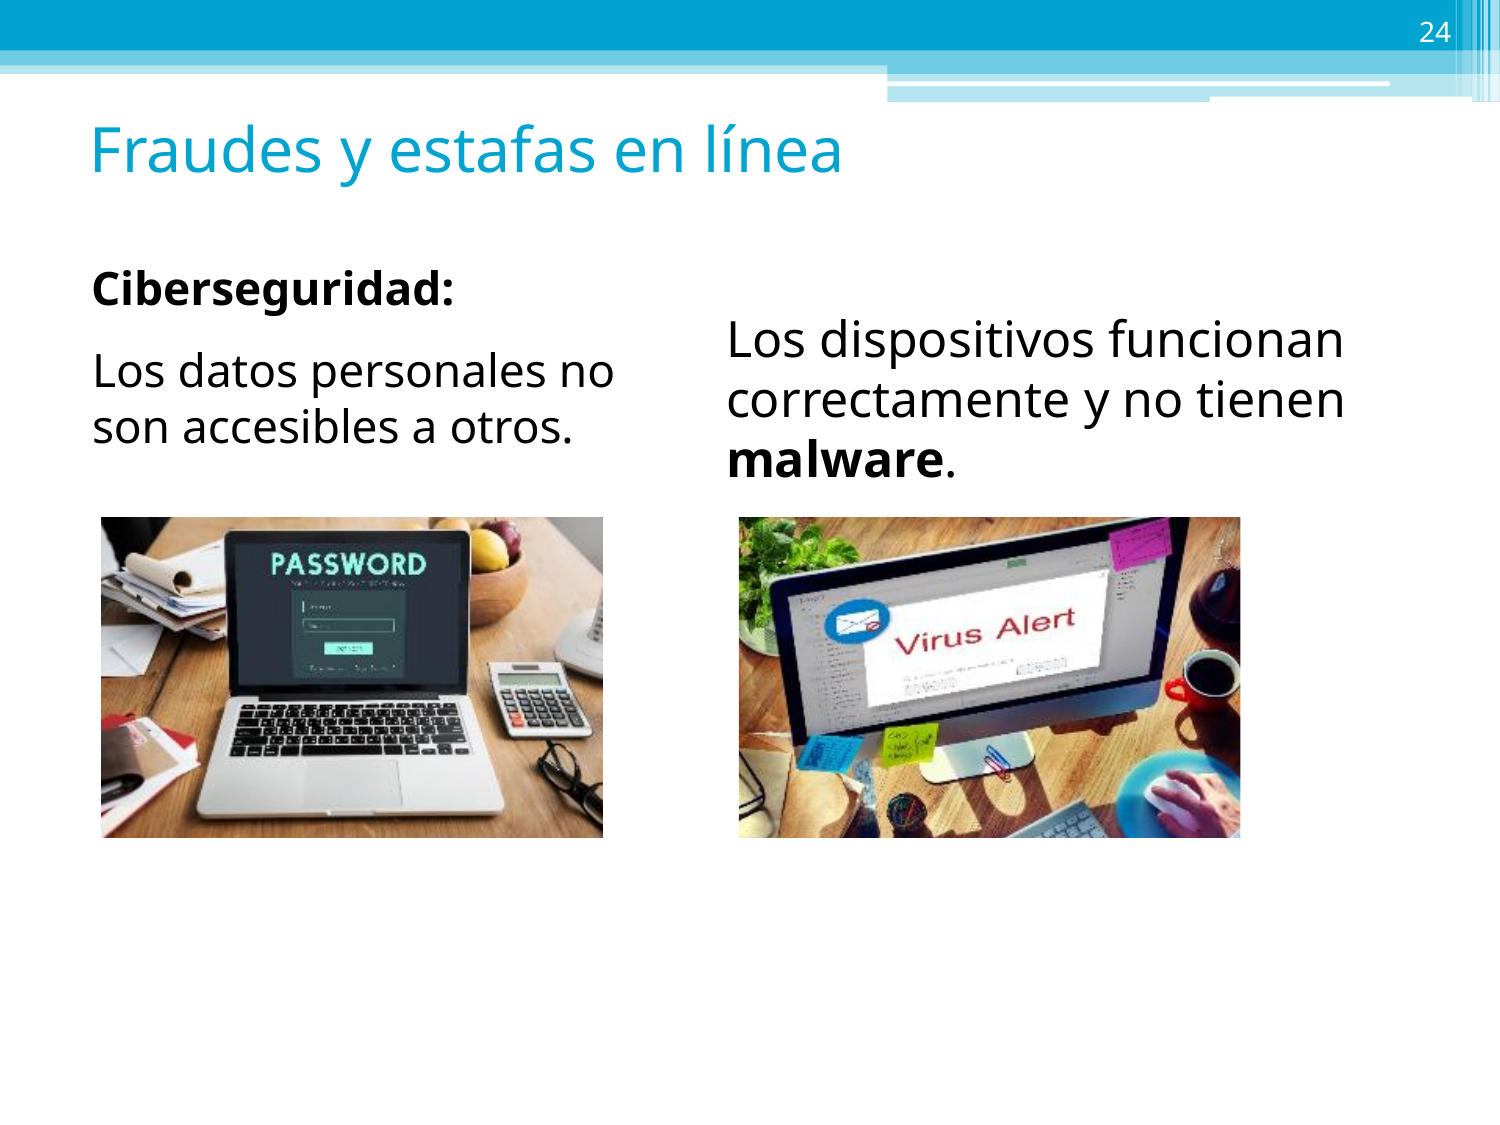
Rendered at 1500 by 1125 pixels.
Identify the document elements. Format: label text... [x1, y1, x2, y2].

picture [101, 517, 603, 838]
slide_number 24 [1340, 0, 1466, 61]
text_box Ciberseguridad: Los datos personales no son accesibles a otros. [63, 252, 634, 573]
text_box Los dispositivos funcionan correctamente y no tienen malware. [696, 210, 1374, 531]
text_box Fraudes y estafas en línea [74, 60, 1425, 236]
picture [738, 517, 1241, 838]
